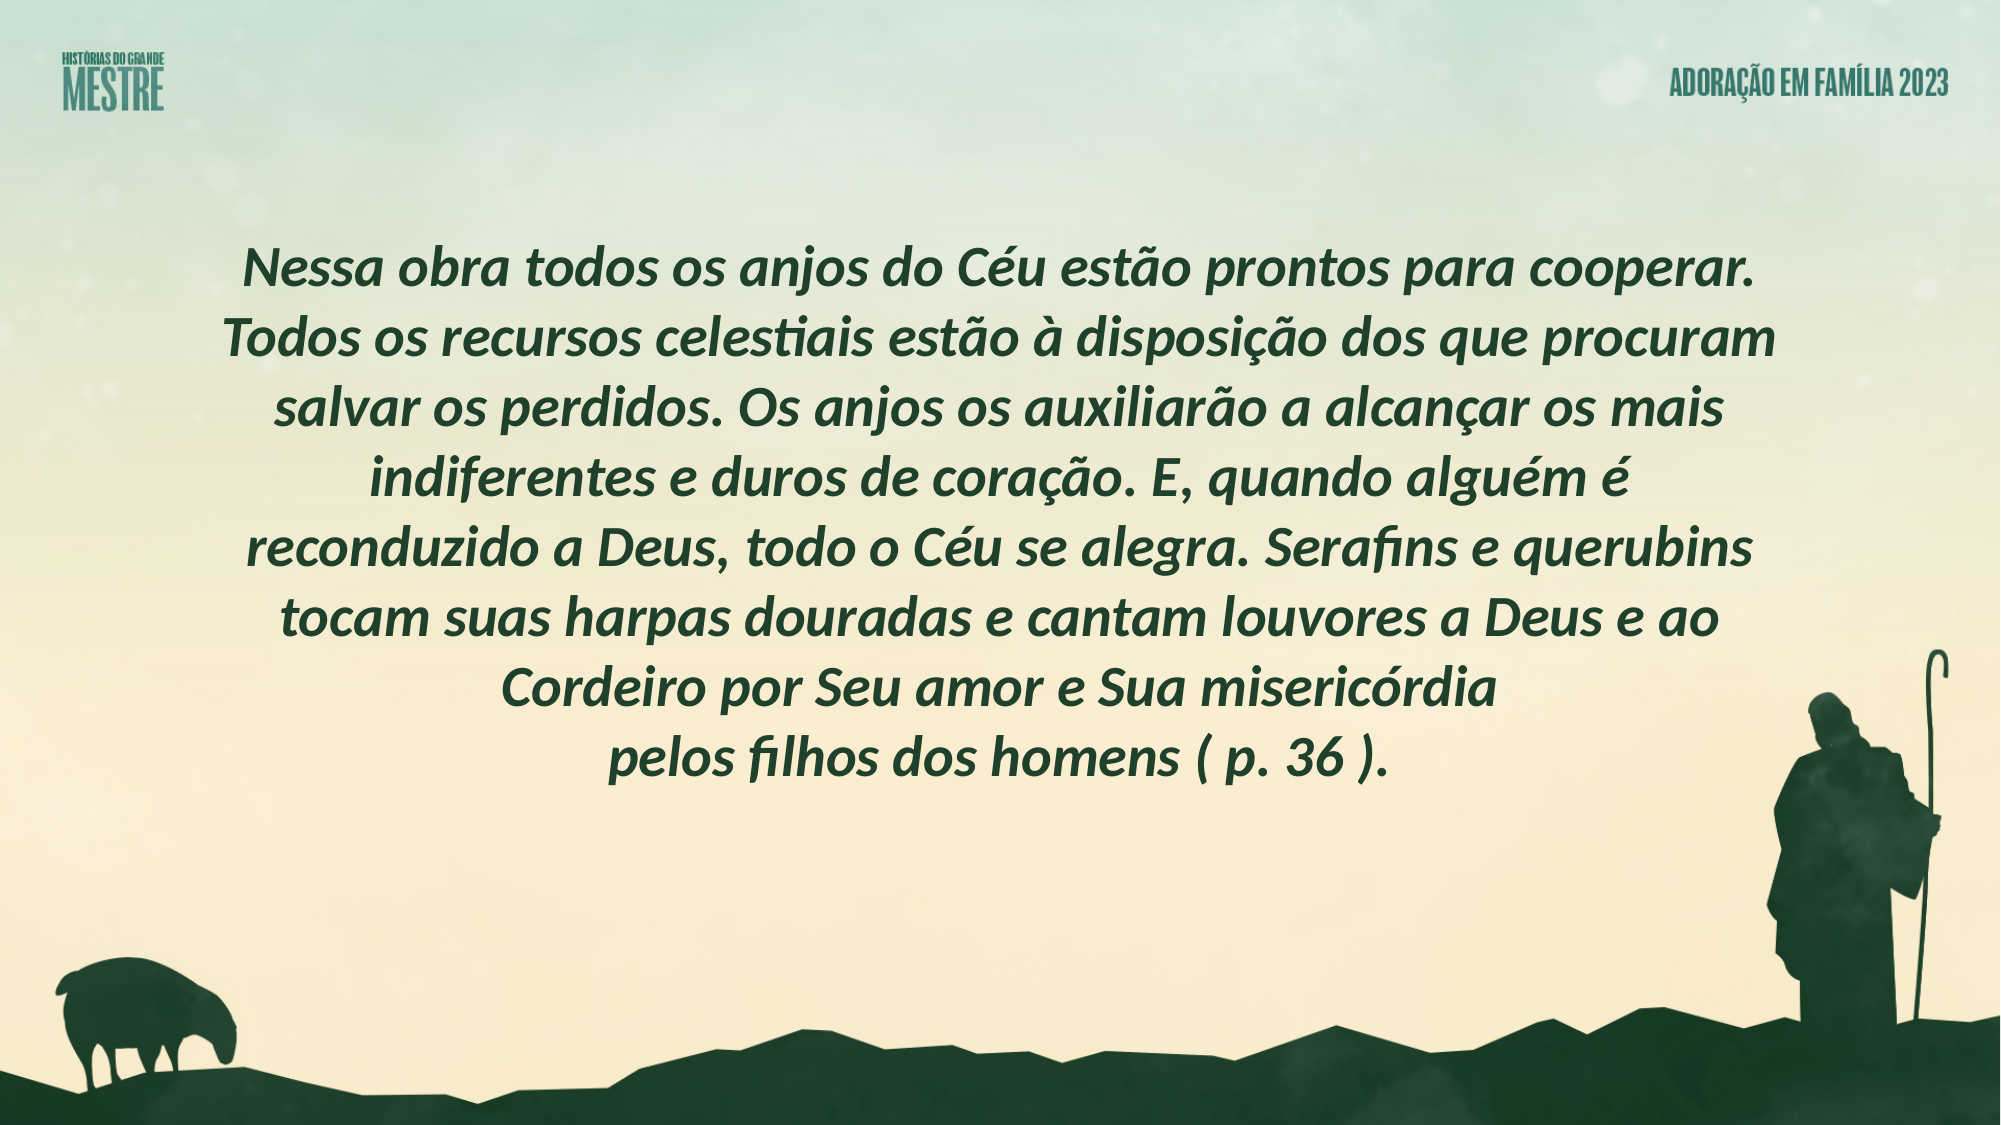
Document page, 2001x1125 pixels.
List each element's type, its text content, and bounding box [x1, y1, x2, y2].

picture [0, 0, 2001, 1125]
text_box Nessa obra todos os anjos do Céu estão prontos para cooperar. Todos os recursos celestiais estão à disposição dos que procuram salvar os perdidos. Os anjos os auxiliarão a alcançar os mais indiferentes e duros de coração. E, quando alguém é reconduzido a Deus, todo o Céu se alegra. Serafins e querubins tocam suas harpas douradas e cantam louvores a Deus e ao Cordeiro por Seu amor e Sua misericórdia pelos filhos dos homens ( p. 36 ). [178, 220, 1822, 795]
